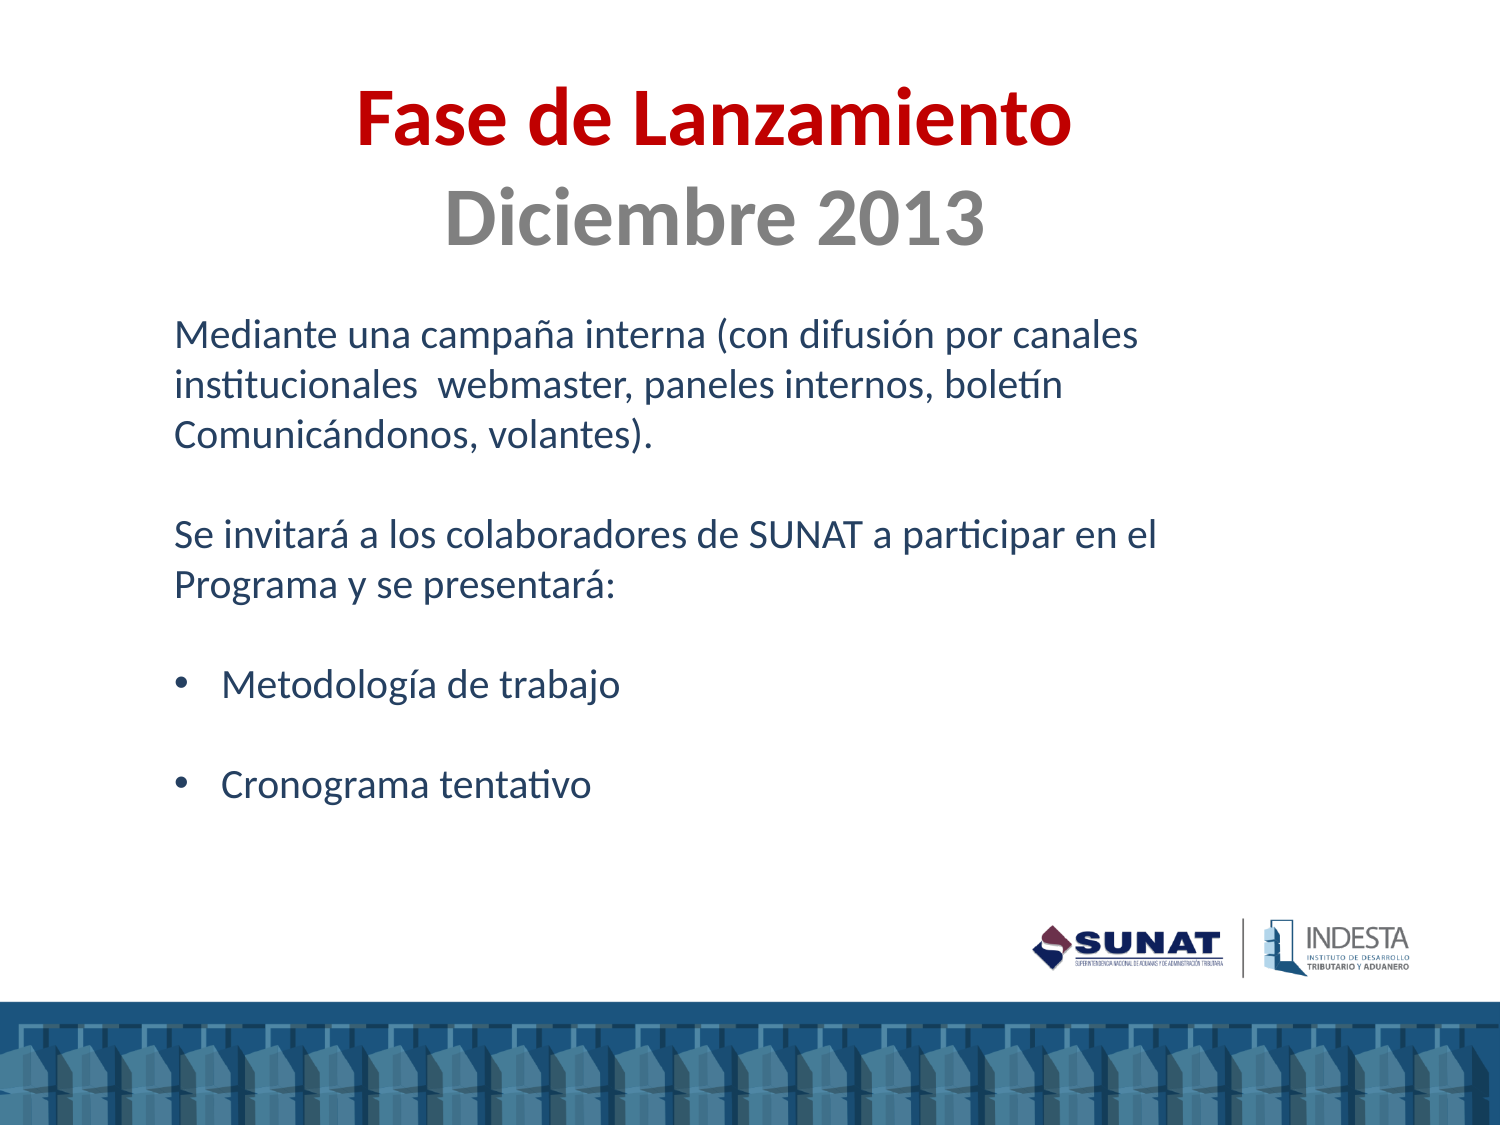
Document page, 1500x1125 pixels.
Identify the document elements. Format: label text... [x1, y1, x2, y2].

text_box Fase de Lanzamiento Diciembre 2013 [100, 54, 1330, 270]
text_box Mediante una campaña interna (con difusión por canales institucionales webmaster, paneles internos, boletín Comunicándonos, volantes). Se invitará a los colaboradores de SUNAT a participar en el Programa y se presentará: Metodología de trabajo Cronograma tentativo [159, 299, 1341, 865]
picture [0, 0, 1500, 1125]
